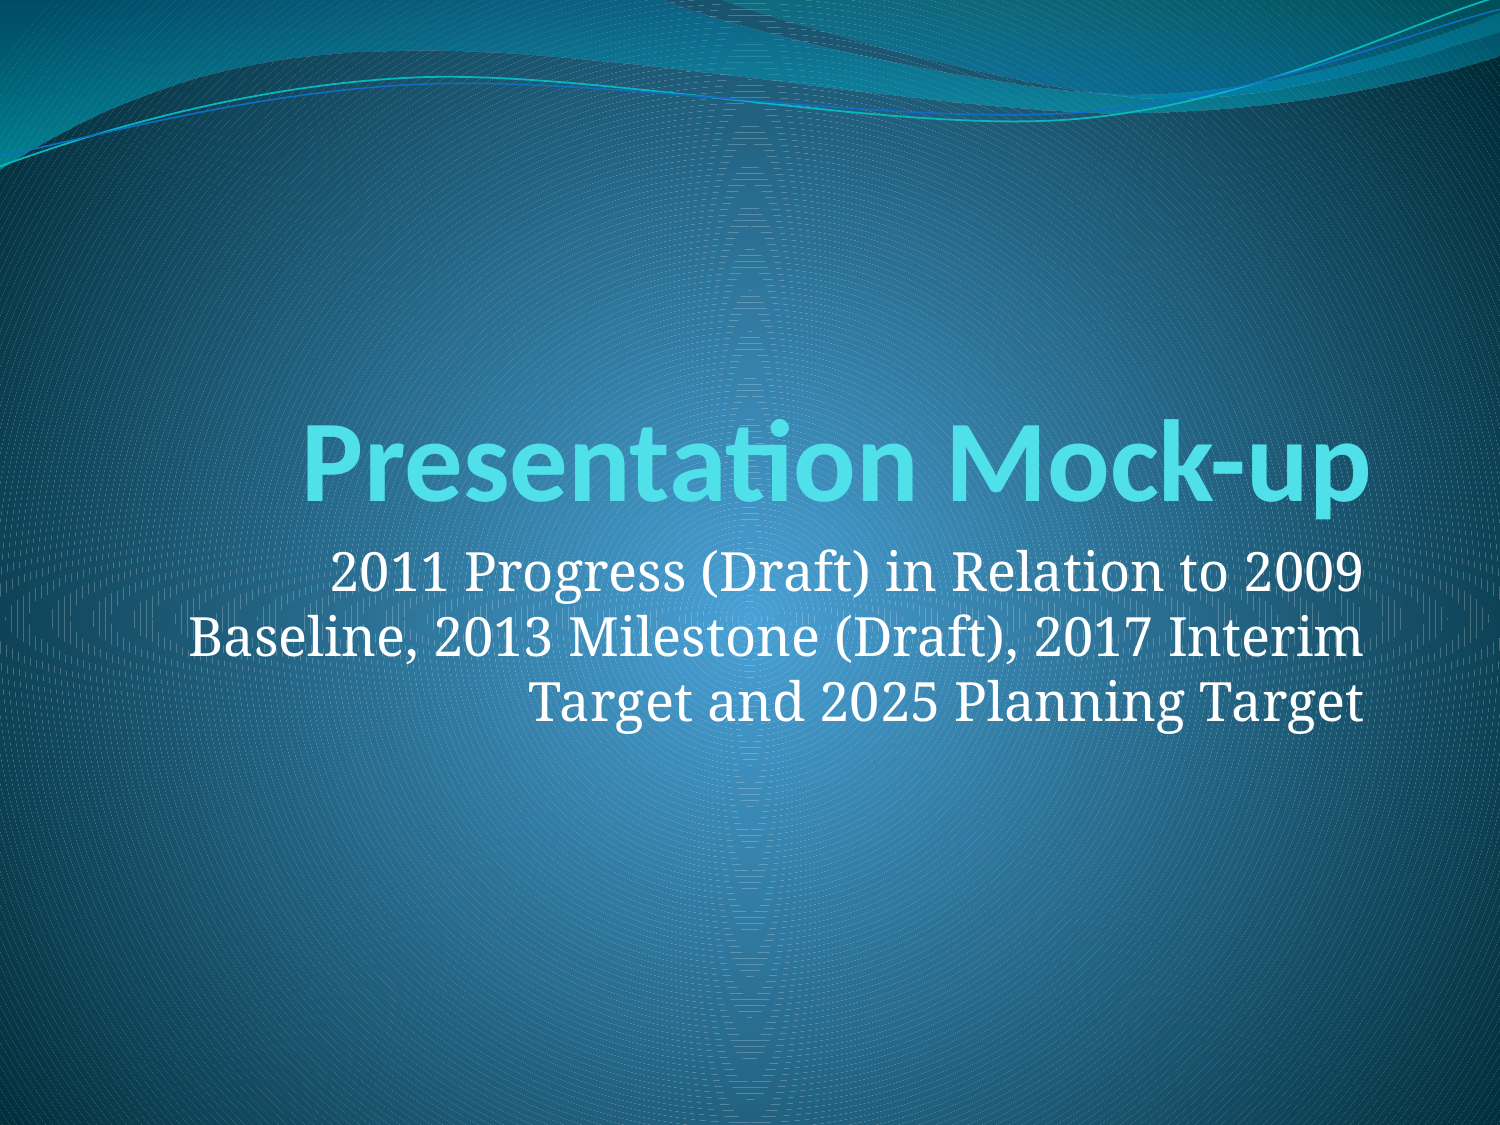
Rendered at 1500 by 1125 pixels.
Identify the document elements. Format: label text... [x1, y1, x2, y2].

subtitle 2011 Progress (Draft) in Relation to 2009 Baseline, 2013 Milestone (Draft), 2017 Interim Target and 2025 Planning Target [87, 529, 1376, 818]
title Presentation Mock-up [87, 224, 1376, 525]
